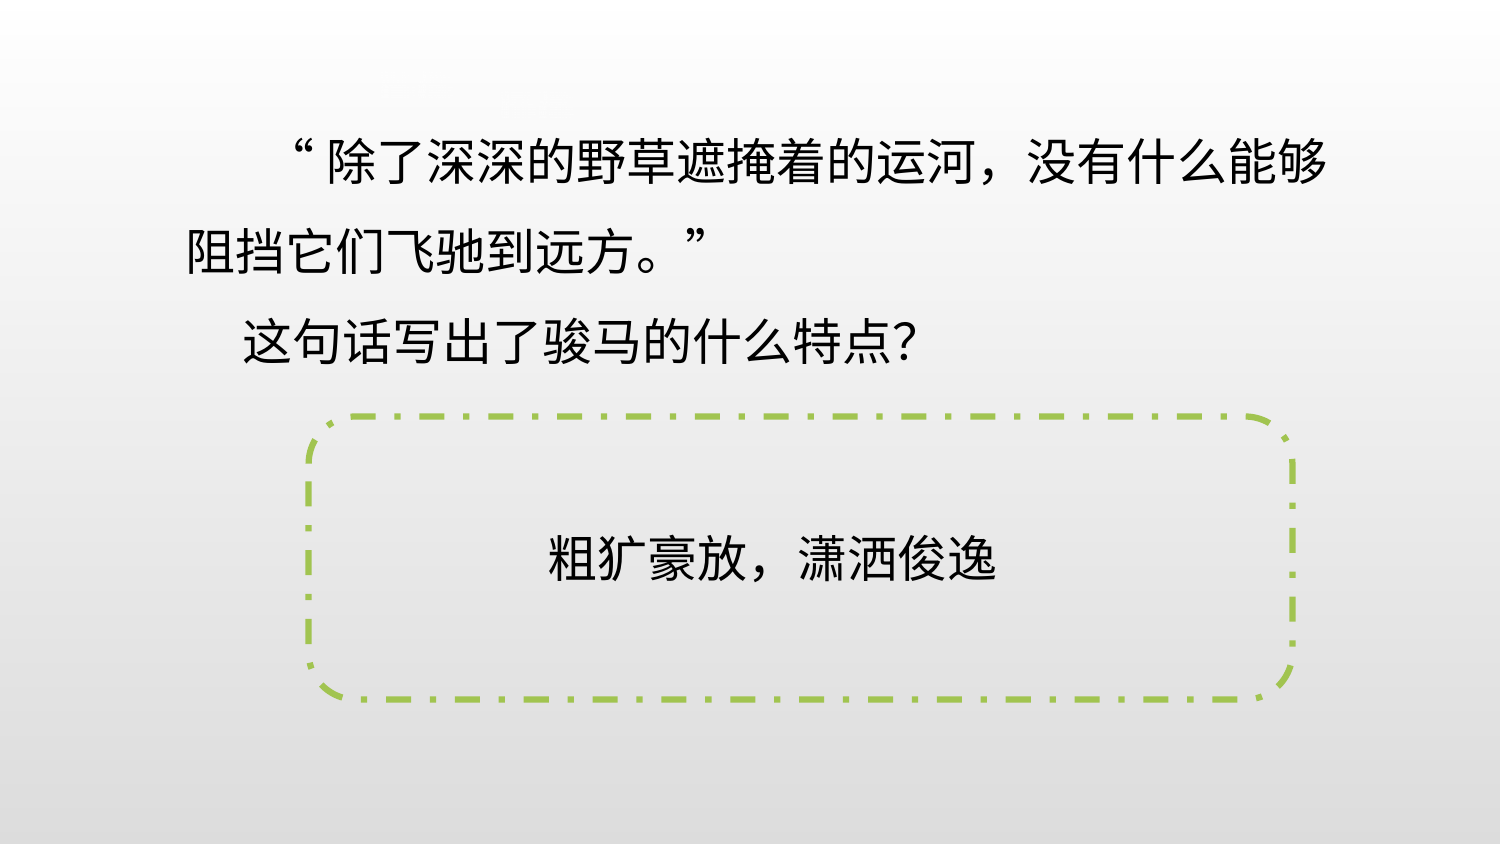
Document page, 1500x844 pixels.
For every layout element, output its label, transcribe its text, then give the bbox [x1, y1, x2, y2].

text_box “除了深深的野草遮掩着的运河，没有什么能够阻挡它们飞驰到远方。” 这句话写出了骏马的什么特点？ [174, 94, 1367, 376]
text_box [307, 415, 1294, 701]
